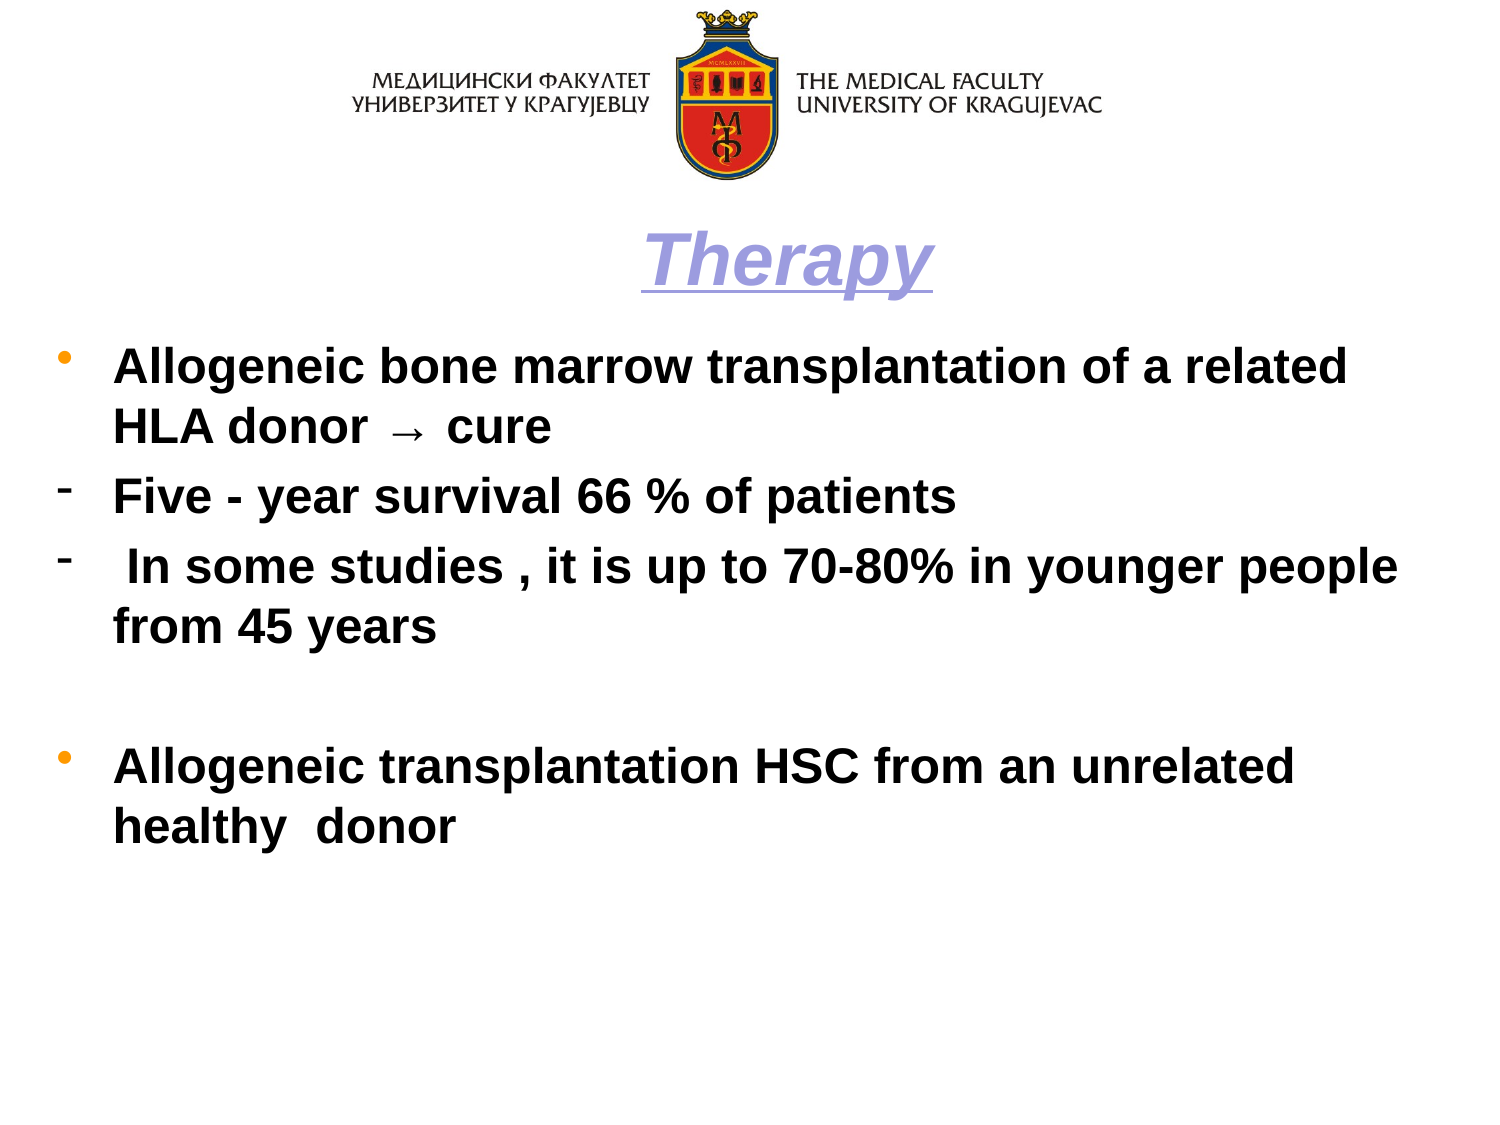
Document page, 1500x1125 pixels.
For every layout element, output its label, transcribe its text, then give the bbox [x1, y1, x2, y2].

title Therapy [112, 208, 1463, 303]
list Allogeneic bone marrow transplantation of a related HLA donor → cure Five - year survival 66 % of patients In some studies , it is up to 70-80% in younger people from 45 years Allogeneic transplantation HSC from an unrelated healthy donor [41, 326, 1467, 1125]
picture [328, 0, 1125, 191]
